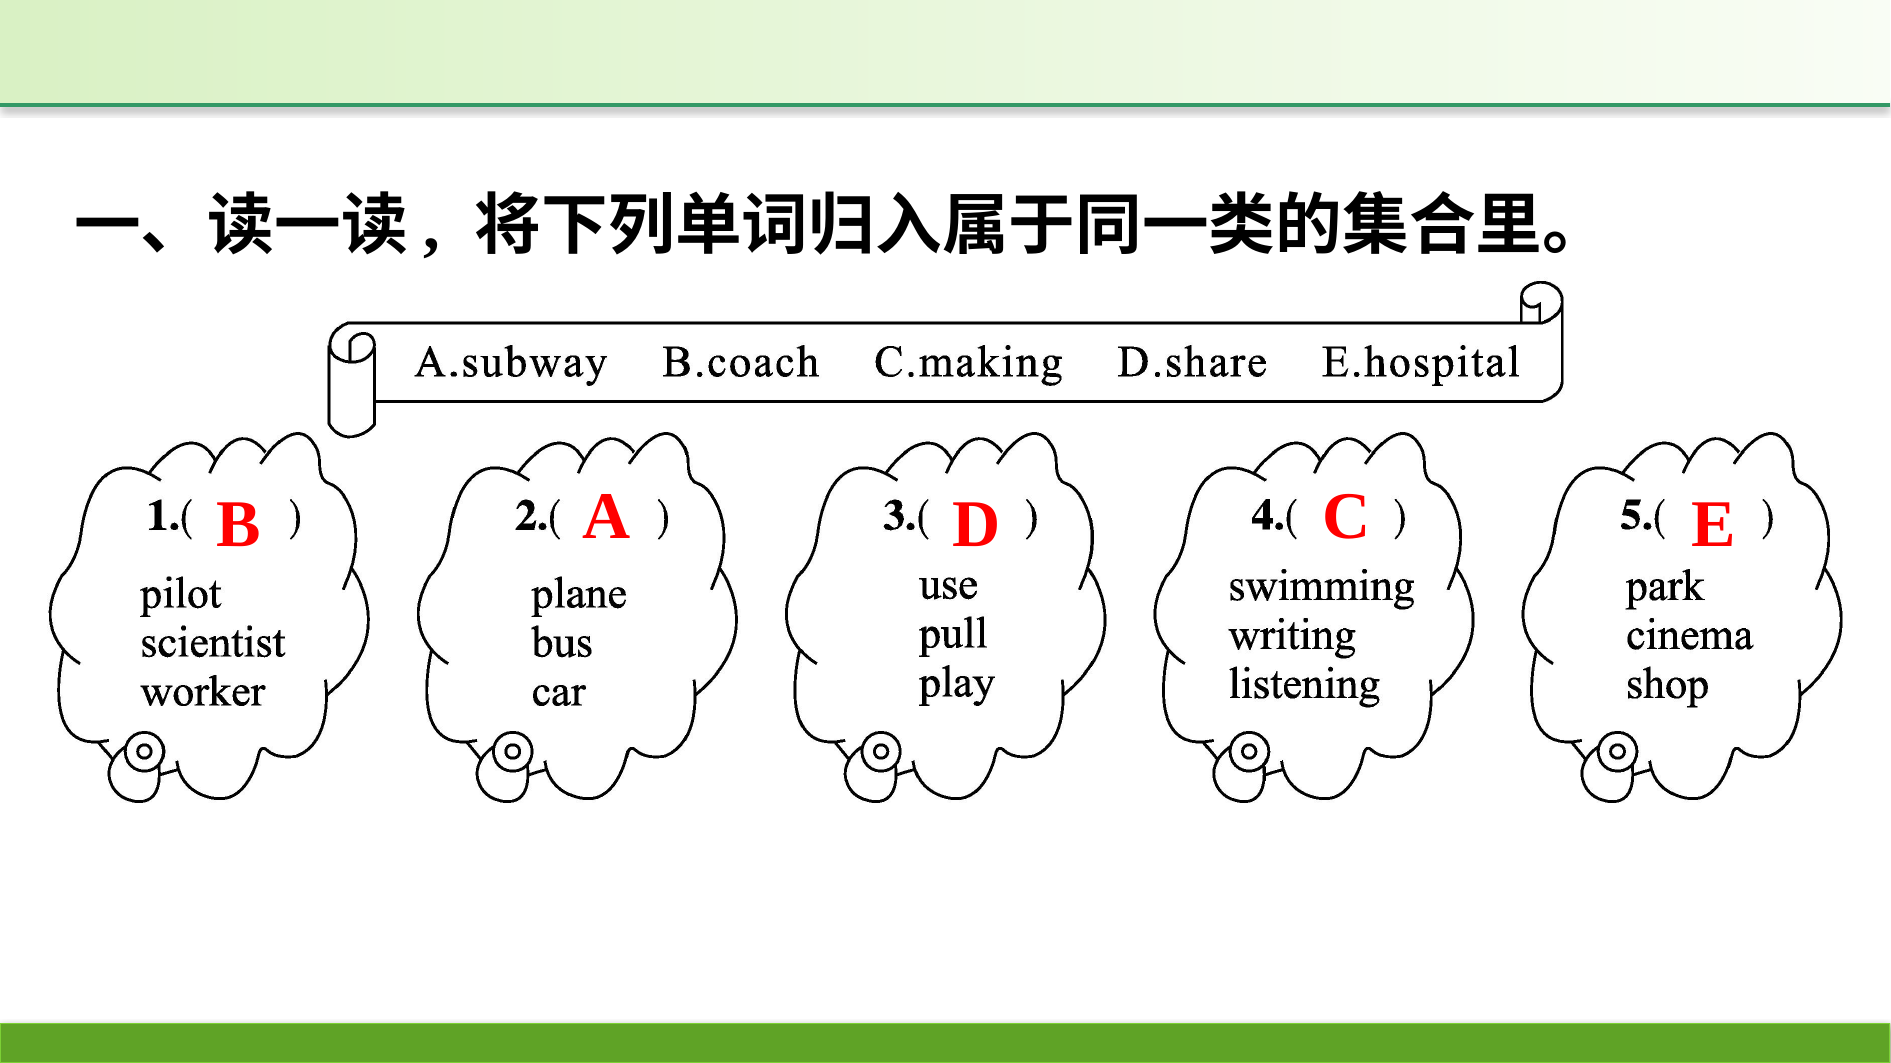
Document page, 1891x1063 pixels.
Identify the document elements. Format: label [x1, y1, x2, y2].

text_box [46, 158, 1847, 804]
